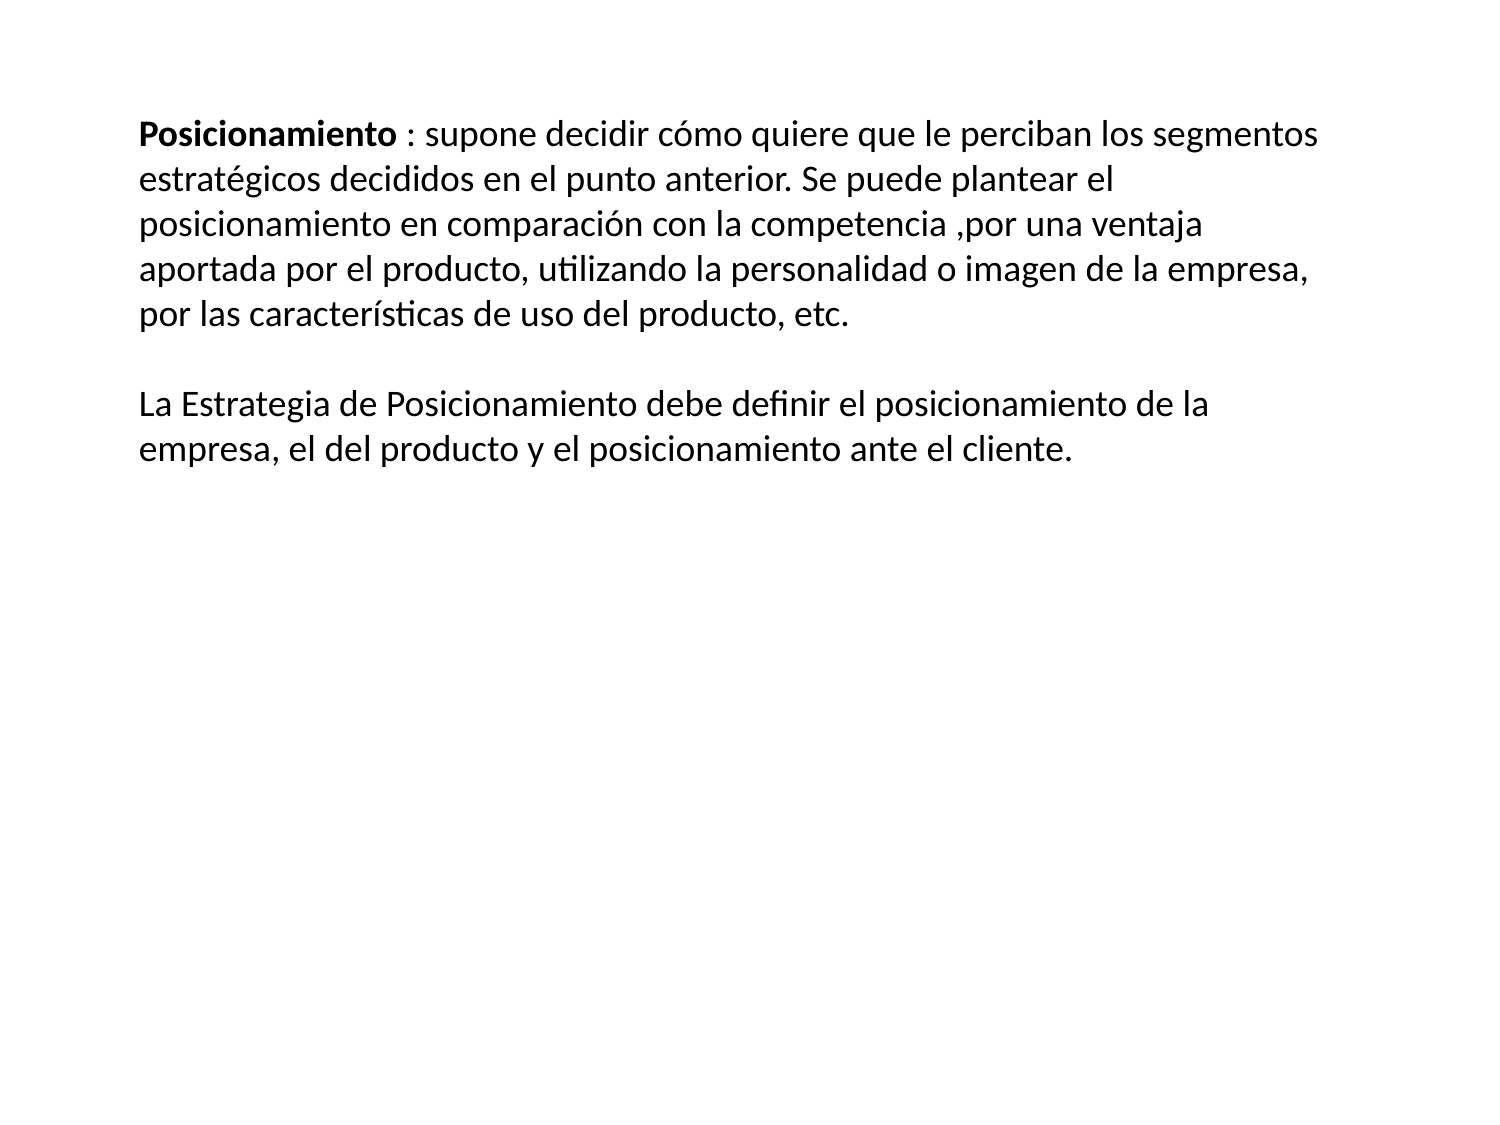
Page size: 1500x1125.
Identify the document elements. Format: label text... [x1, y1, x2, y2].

text_box Posicionamiento : supone decidir cómo quiere que le perciban los segmentos estratégicos decididos en el punto anterior. Se puede plantear el posicionamiento en comparación con la competencia ,por una ventaja aportada por el producto, utilizando la personalidad o imagen de la empresa, por las características de uso del producto, etc. La Estrategia de Posicionamiento debe definir el posicionamiento de la empresa, el del producto y el posicionamiento ante el cliente. [123, 101, 1341, 477]
